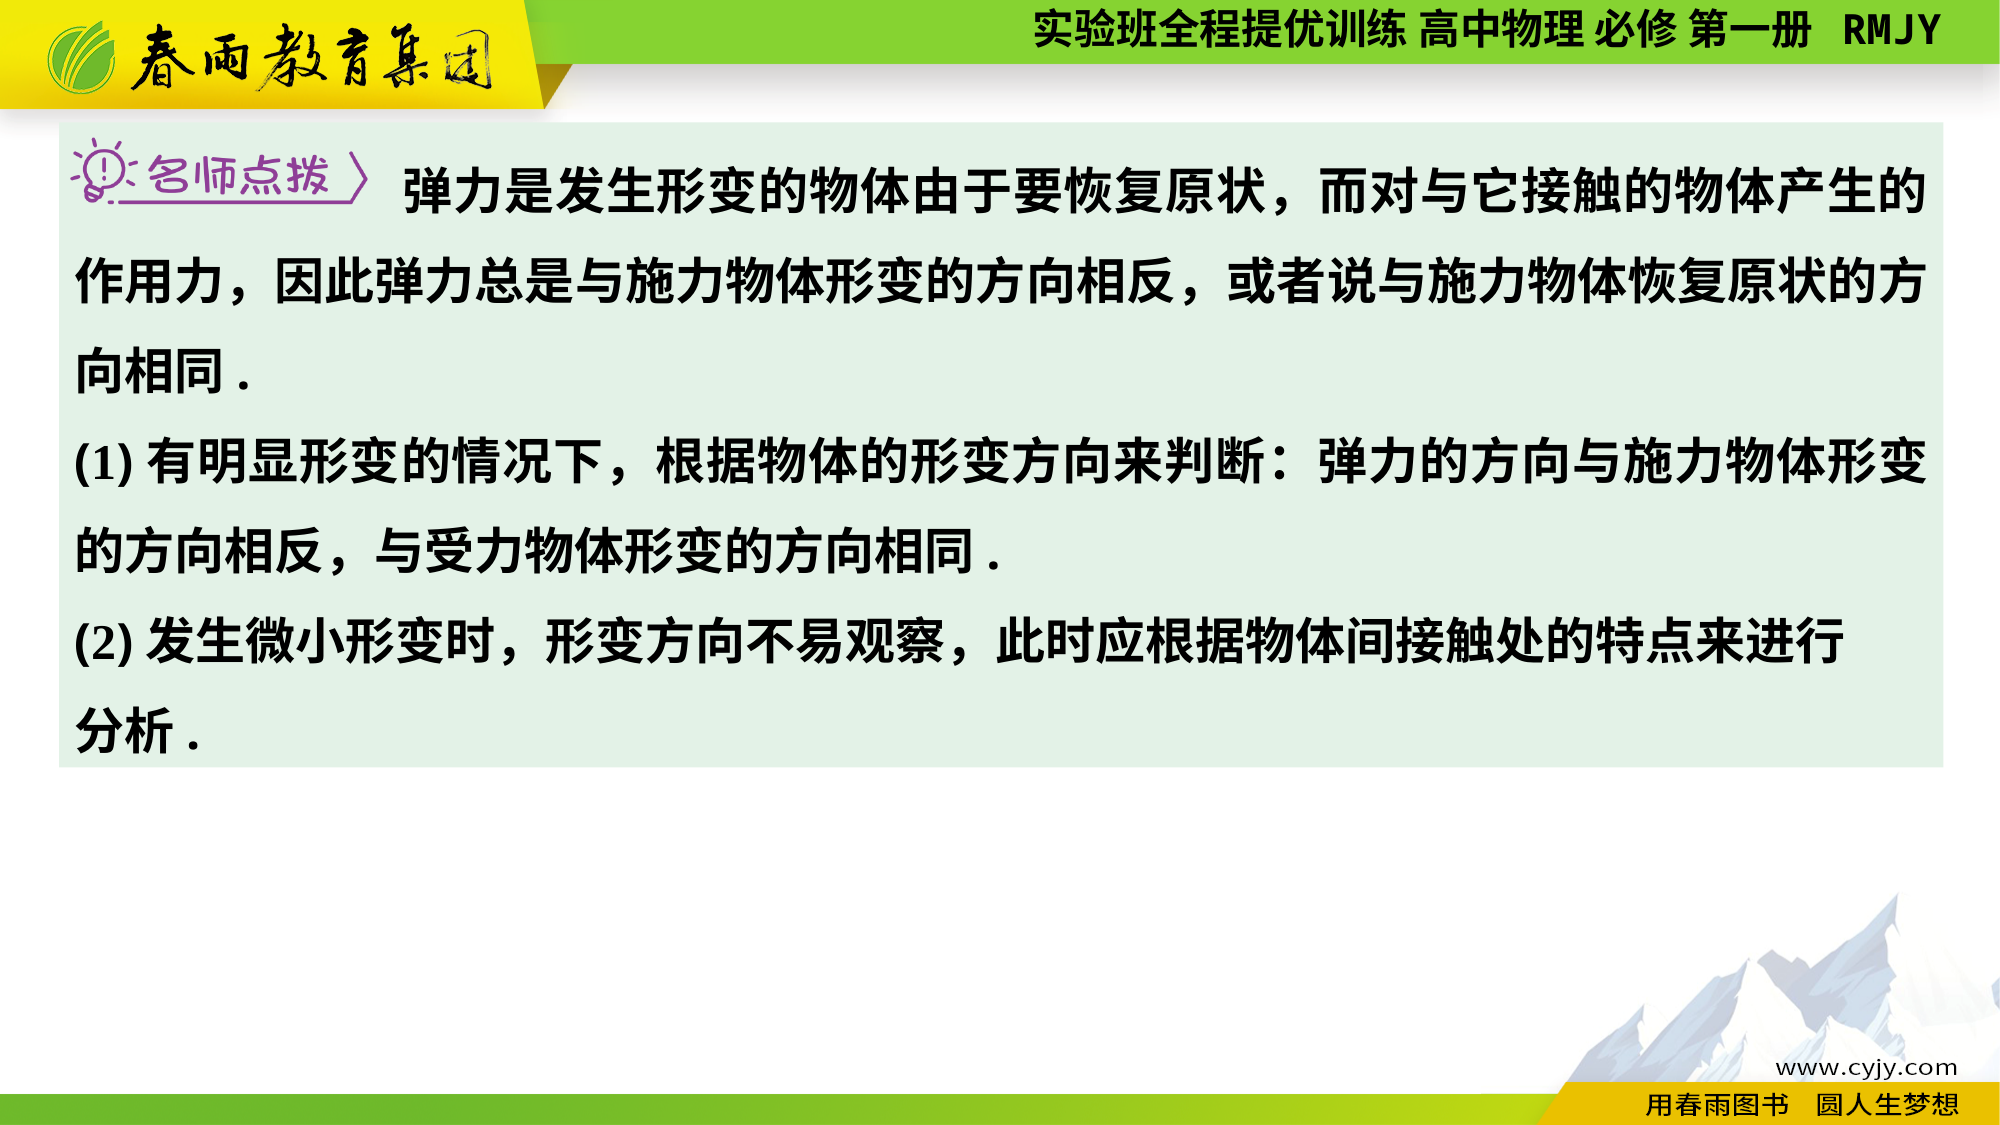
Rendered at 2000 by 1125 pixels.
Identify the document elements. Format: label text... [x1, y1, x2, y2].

picture [0, 0, 2000, 1125]
text_box 弹力是发生形变的物体由于要恢复原状，而对与它接触的物体产生的作用力，因此弹力总是与施力物体形变的方向相反，或者说与施力物体恢复原状的方向相同. (1)有明显形变的情况下，根据物体的形变方向来判断：弹力的方向与施力物体形变的方向相反，与受力物体形变的方向相同. (2)发生微小形变时，形变方向不易观察，此时应根据物体间接触处的特点来进行 分析. [59, 122, 1944, 768]
